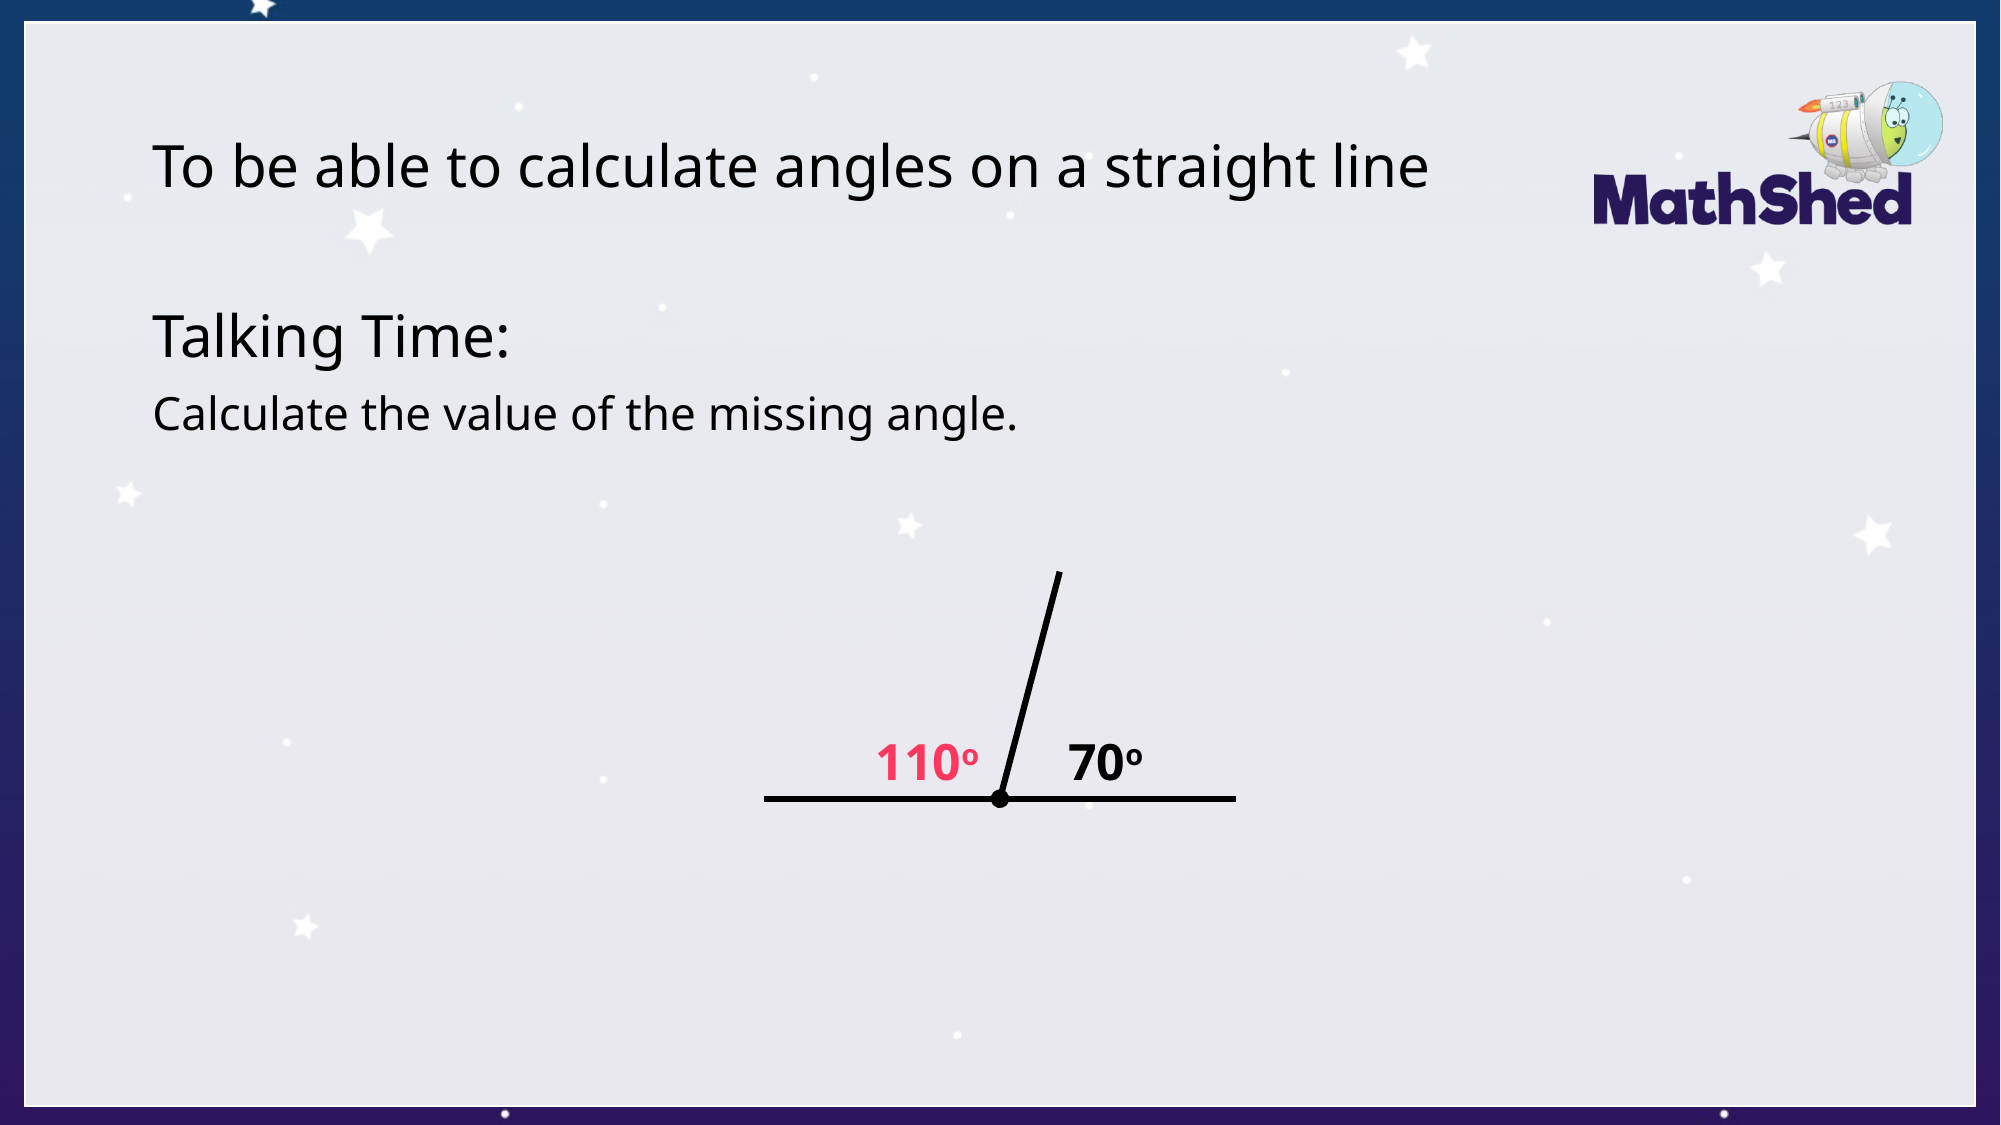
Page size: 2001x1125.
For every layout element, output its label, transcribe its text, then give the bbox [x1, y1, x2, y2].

list Talking Time: Calculate the value of the missing angle. [137, 299, 1863, 1014]
title To be able to calculate angles on a straight line [137, 59, 1578, 278]
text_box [999, 571, 1060, 799]
picture [0, 0, 2001, 1125]
text_box 70o [1060, 722, 1159, 798]
text_box 110o [861, 722, 995, 798]
